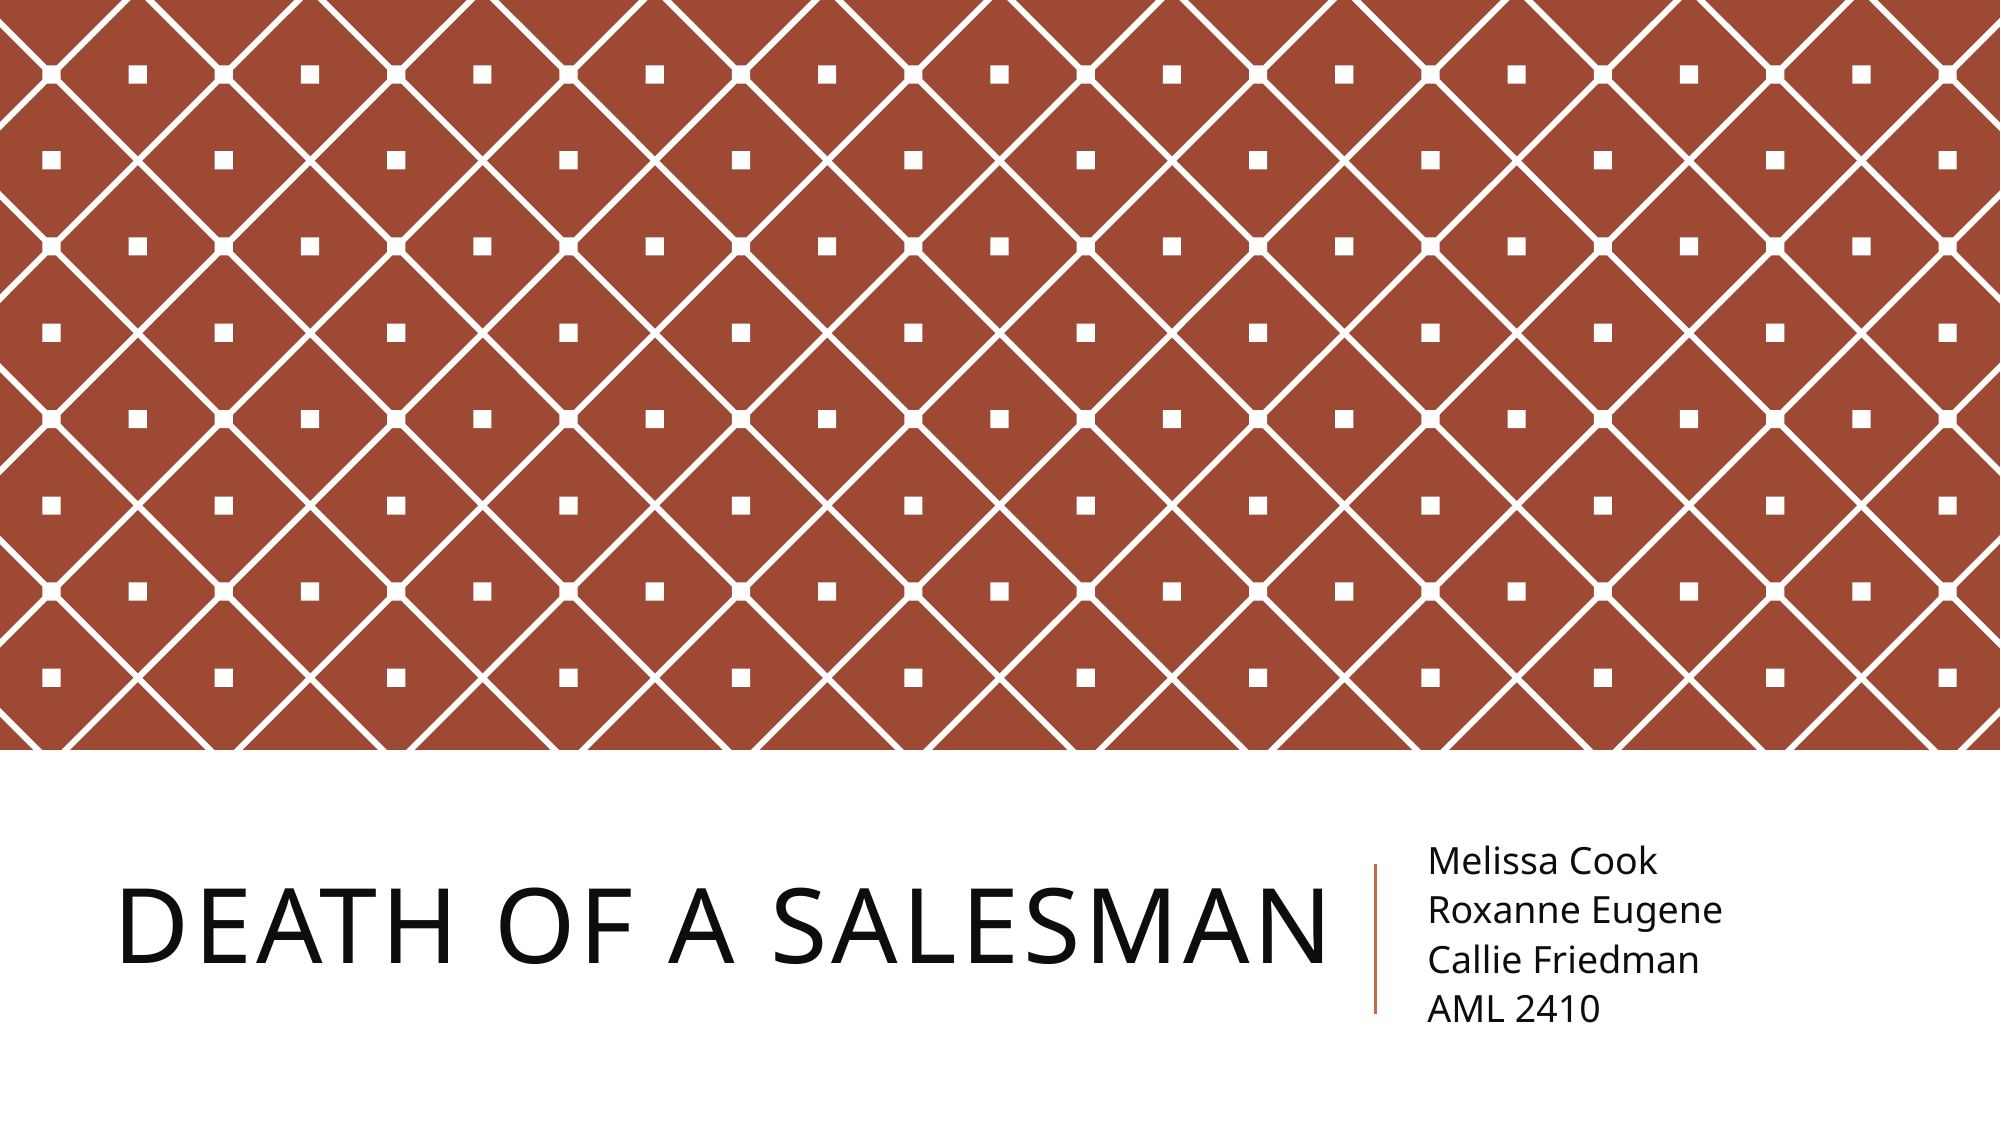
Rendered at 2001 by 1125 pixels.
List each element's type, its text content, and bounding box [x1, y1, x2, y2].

subtitle Melissa Cook Roxanne Eugene Callie Friedman AML 2410 [1412, 813, 1938, 1054]
title Death of a Salesman [75, 813, 1350, 1054]
